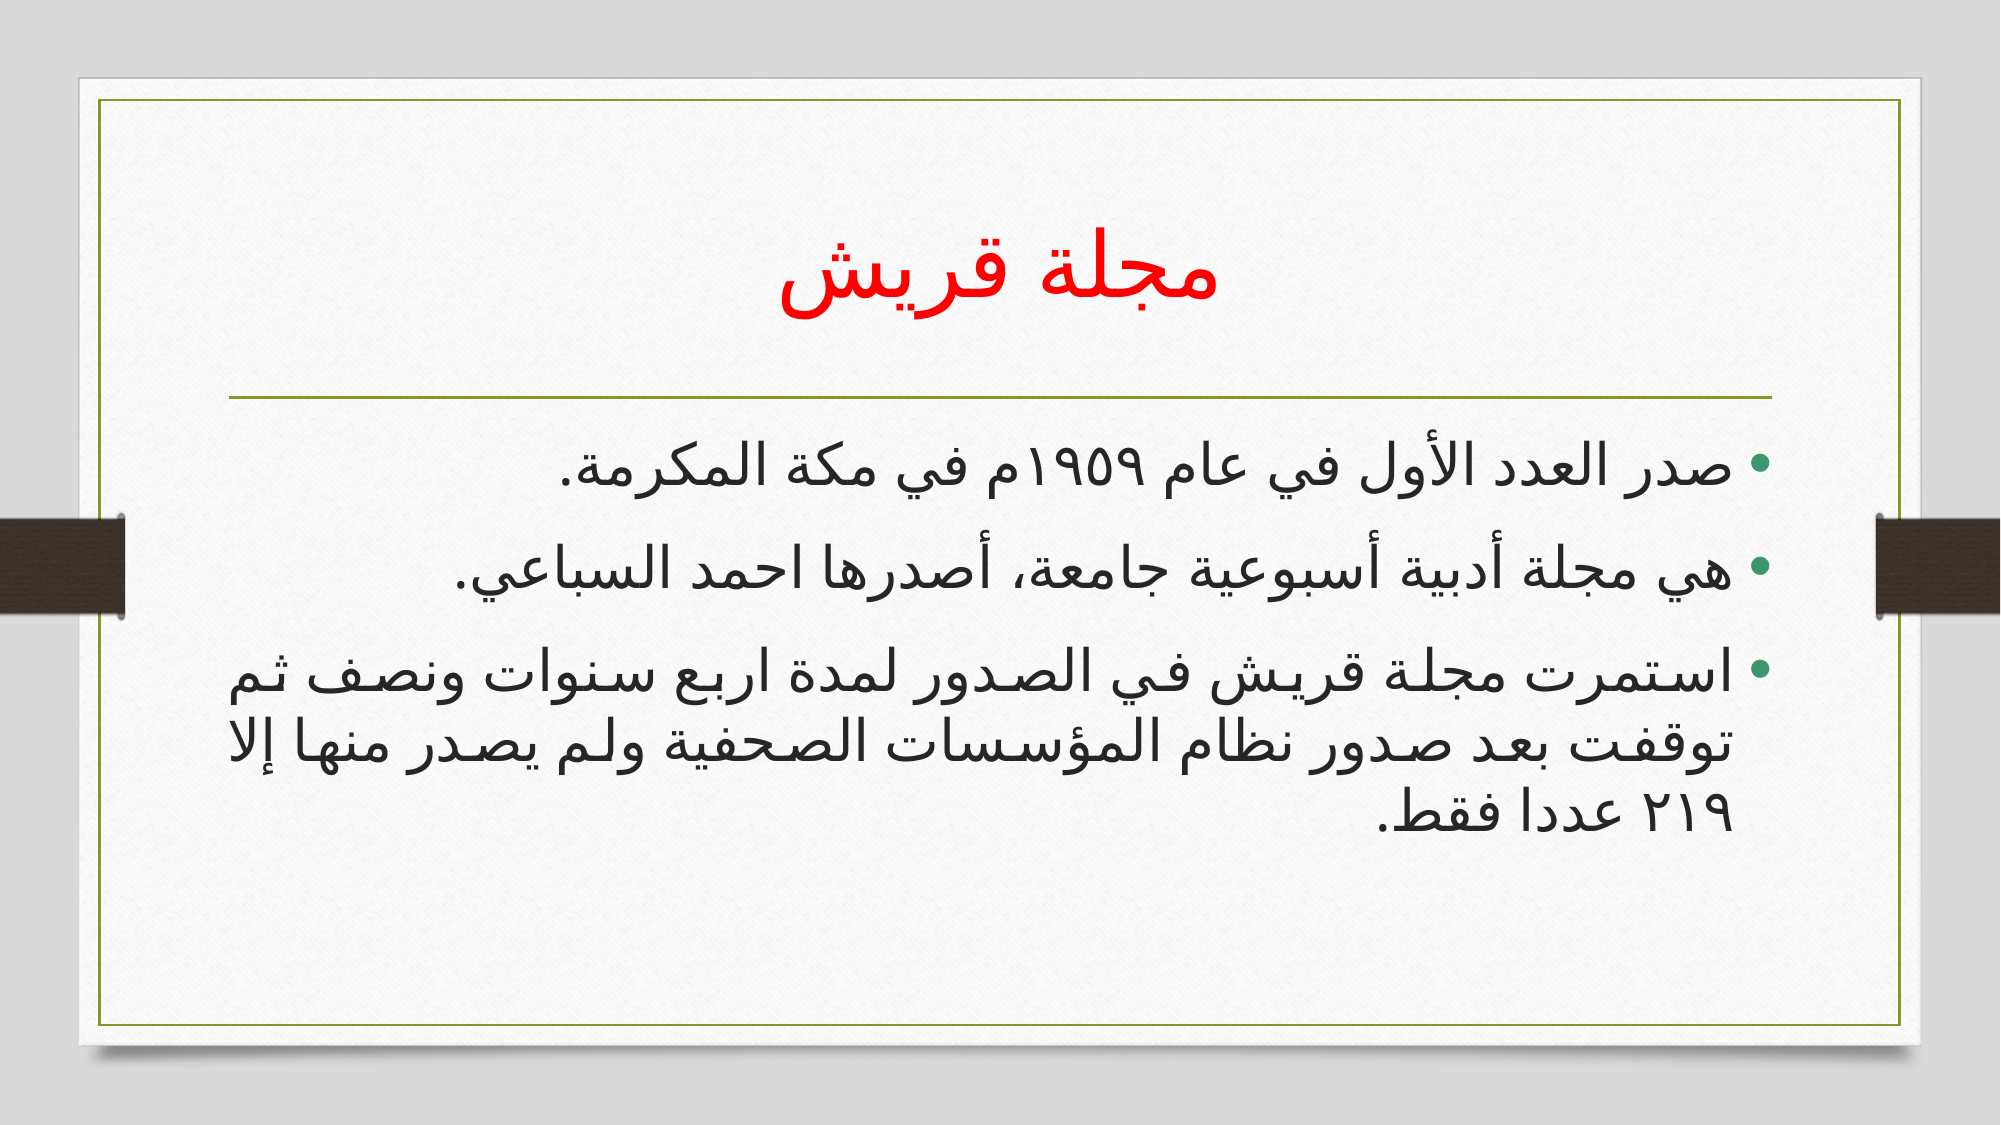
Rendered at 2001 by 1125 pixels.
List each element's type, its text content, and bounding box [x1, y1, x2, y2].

picture [0, 0, 2001, 1125]
list صدر العدد الأول في عام ١٩٥٩م في مكة المكرمة. هي مجلة أدبية أسبوعية جامعة، أصدرها احمد السباعي. استمرت مجلة قريش في الصدور لمدة اربع سنوات ونصف ثم توقفت بعد صدور نظام المؤسسات الصحفية ولم يصدر منها إلا ٢١٩ عددا فقط. [212, 419, 1788, 964]
title مجلة قريش [212, 161, 1788, 375]
